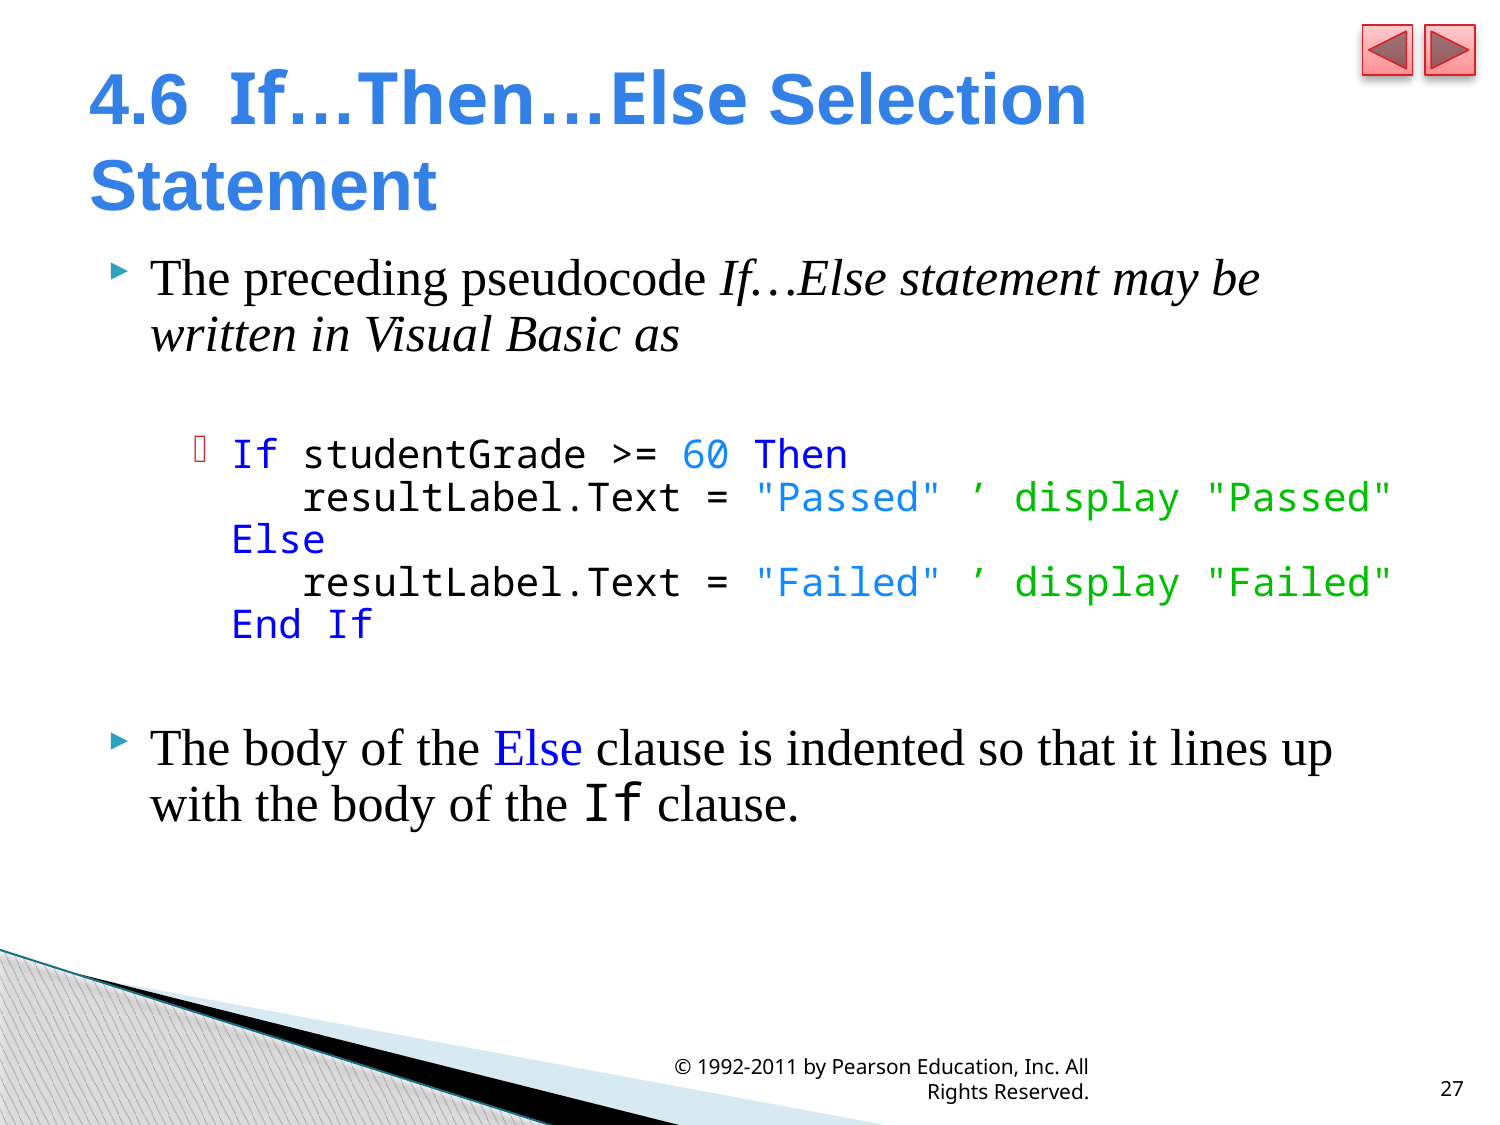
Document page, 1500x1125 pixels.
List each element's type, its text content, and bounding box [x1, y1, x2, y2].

slide_number 27 [1418, 1051, 1479, 1112]
list The preceding pseudocode If…Else statement may be written in Visual Basic as If studentGrade >= 60 Then resultLabel.Text = "Passed" ’ display "Passed" Else resultLabel.Text = "Failed" ’ display "Failed" End If The body of the Else clause is indented so that it lines up with the body of the If clause. [74, 242, 1426, 986]
title 4.6 If…Then…Else Selection Statement [75, 45, 1425, 233]
footer © 1992-2011 by Pearson Education, Inc. All Rights Reserved. [650, 1051, 1105, 1112]
